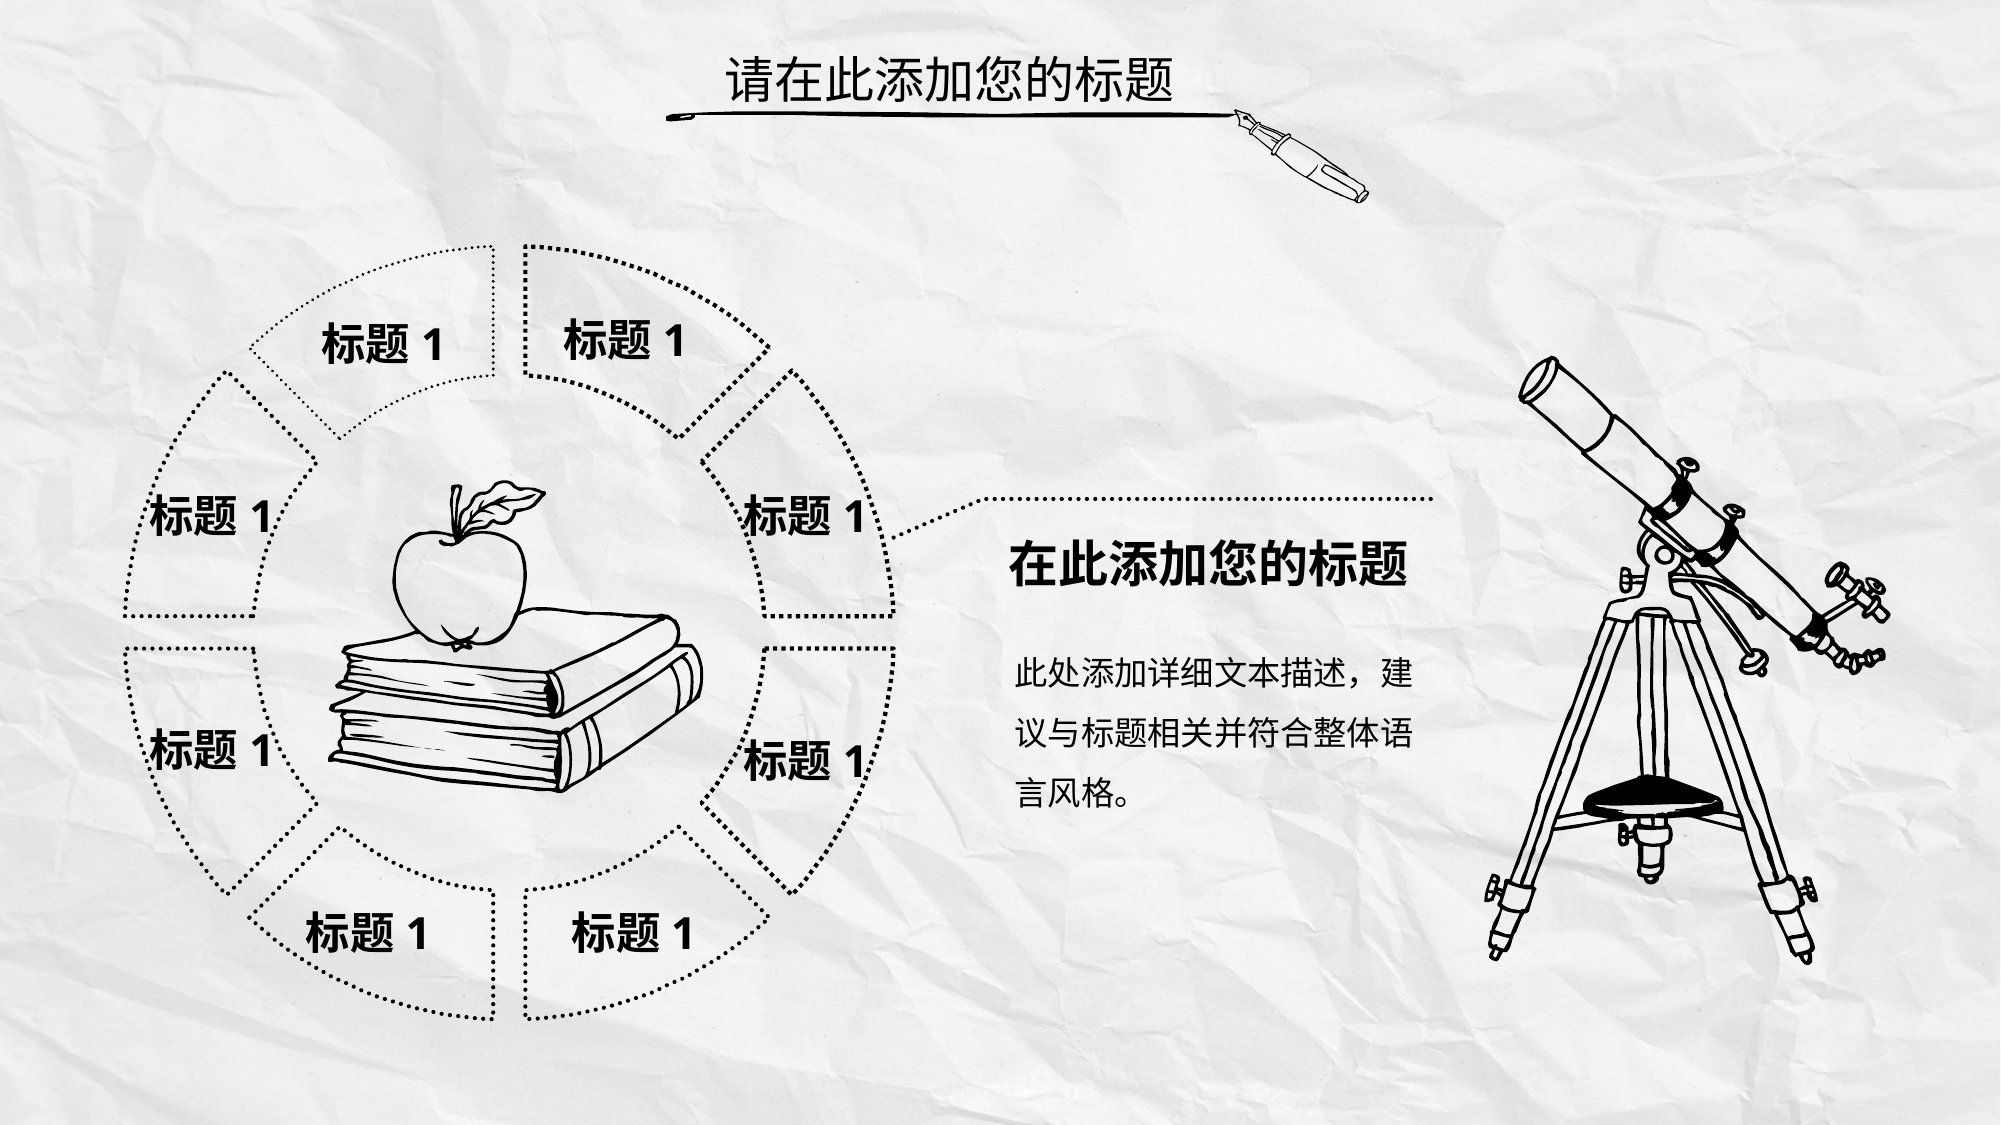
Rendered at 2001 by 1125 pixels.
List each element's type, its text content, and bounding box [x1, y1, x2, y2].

text_box 标题1 [306, 308, 462, 377]
text_box [701, 370, 863, 499]
text_box 在此添加您的标题 [993, 524, 1500, 600]
text_box [124, 648, 267, 718]
text_box [1484, 355, 1891, 966]
text_box 标题1 [134, 480, 290, 549]
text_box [666, 40, 1334, 230]
text_box 标题1 [548, 304, 704, 373]
text_box 标题1 [728, 725, 884, 794]
text_box [893, 498, 1432, 538]
text_box [249, 826, 494, 1020]
text_box 标题1 [728, 480, 884, 549]
picture [0, 0, 2001, 1125]
text_box 此处添加详细文本描述，建议与标题相关并符合整体语言风格。 [999, 624, 1454, 820]
text_box 标题1 [291, 897, 446, 966]
text_box [525, 826, 770, 1020]
text_box [249, 246, 494, 439]
text_box 标题1 [556, 897, 712, 966]
text_box 标题1 [134, 715, 290, 784]
text_box [751, 545, 894, 617]
text_box [701, 766, 860, 896]
text_box [124, 548, 267, 617]
text_box [155, 370, 318, 498]
text_box [525, 246, 770, 439]
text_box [328, 480, 704, 794]
text_box [155, 766, 318, 896]
text_box [748, 648, 894, 725]
